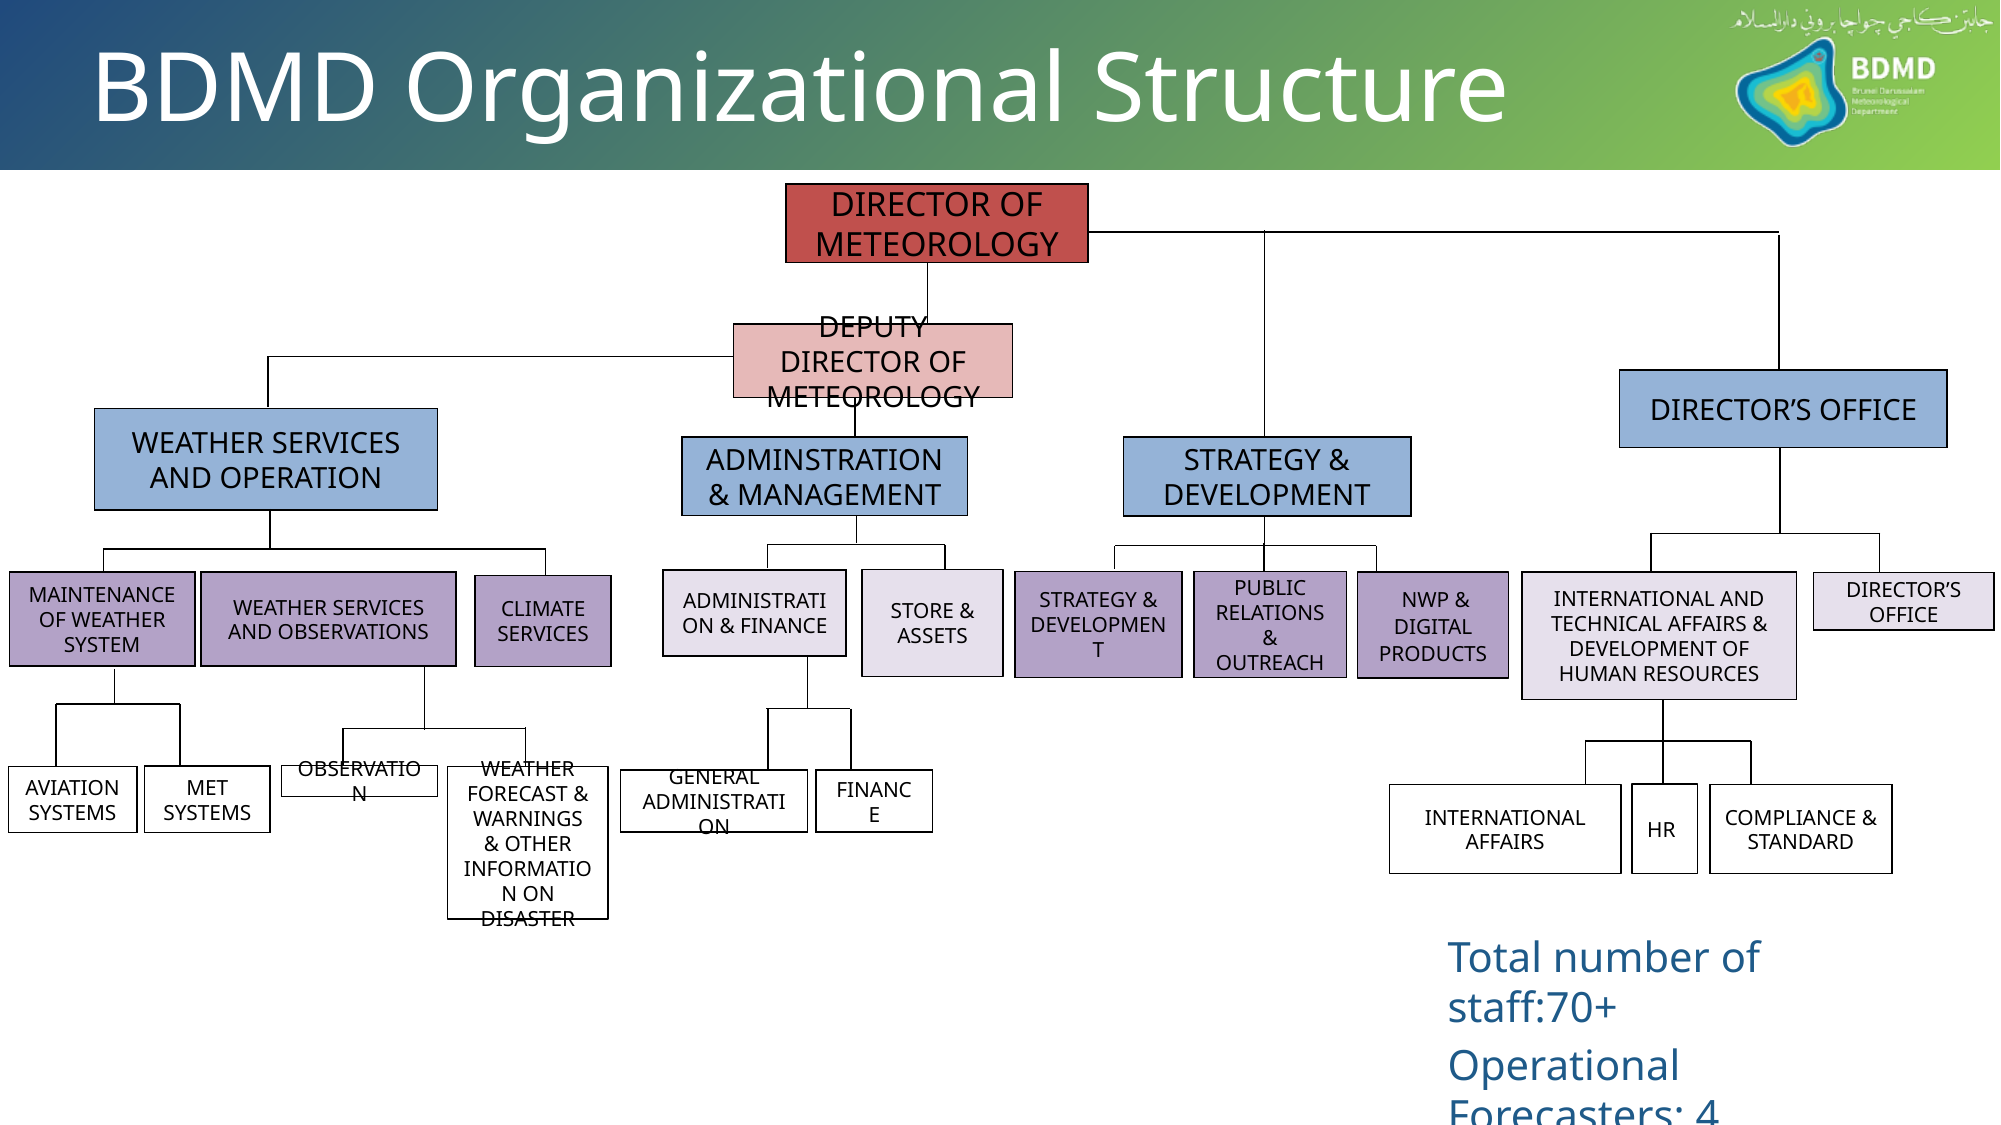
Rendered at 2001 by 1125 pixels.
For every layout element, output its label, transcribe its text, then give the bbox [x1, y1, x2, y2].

text_box INTERNATIONAL AFFAIRS [1387, 782, 1623, 876]
text_box DEPUTY DIRECTOR OF METEOROLOGY [733, 324, 1013, 398]
text_box ADMINISTRATION & FINANCE [663, 569, 847, 656]
text_box MAINTENANCE OF WEATHER SYSTEM [9, 572, 195, 667]
text_box WEATHER SERVICES AND OPERATION [94, 408, 438, 511]
text_box OBSERVATION [281, 765, 438, 797]
text_box STRATEGY & DEVELOPMENT [1123, 437, 1411, 516]
text_box FINANCE [816, 770, 933, 833]
text_box INTERNATIONAL AND TECHNICAL AFFAIRS & DEVELOPMENT OF HUMAN RESOURCES [1521, 572, 1797, 700]
text_box GENERAL ADMINISTRATION [620, 770, 808, 833]
text_box ADMINSTRATION & MANAGEMENT [681, 436, 968, 516]
title BDMD Organizational Structure [0, 0, 2000, 170]
text_box NWP & DIGITAL PRODUCTS [1355, 570, 1511, 680]
text_box AVIATION SYSTEMS [8, 766, 137, 833]
text_box DIRECTOR OF METEOROLOGY [785, 183, 1088, 263]
text_box MET SYSTEMS [144, 766, 271, 833]
picture [1726, 0, 2000, 151]
text_box STRATEGY & DEVELOPMENT [1014, 571, 1182, 678]
text_box Total number of staff:70+ Operational Forecasters: 4 Operational Observers: 19 [1381, 923, 1934, 1117]
text_box DIRECTOR’S OFFICE [1813, 572, 1995, 630]
text_box DIRECTOR’S OFFICE [1619, 369, 1948, 448]
text_box PUBLIC RELATIONS & OUTREACH [1194, 571, 1347, 678]
text_box STORE & ASSETS [860, 567, 1005, 679]
text_box WEATHER SERVICES AND OBSERVATIONS [201, 572, 456, 667]
text_box HR [1630, 782, 1699, 876]
text_box COMPLIANCE & STANDARD [1709, 784, 1893, 874]
text_box CLIMATE SERVICES [474, 575, 612, 667]
text_box WEATHER FORECAST & WARNINGS & OTHER INFORMATION ON DISASTER [446, 764, 610, 921]
